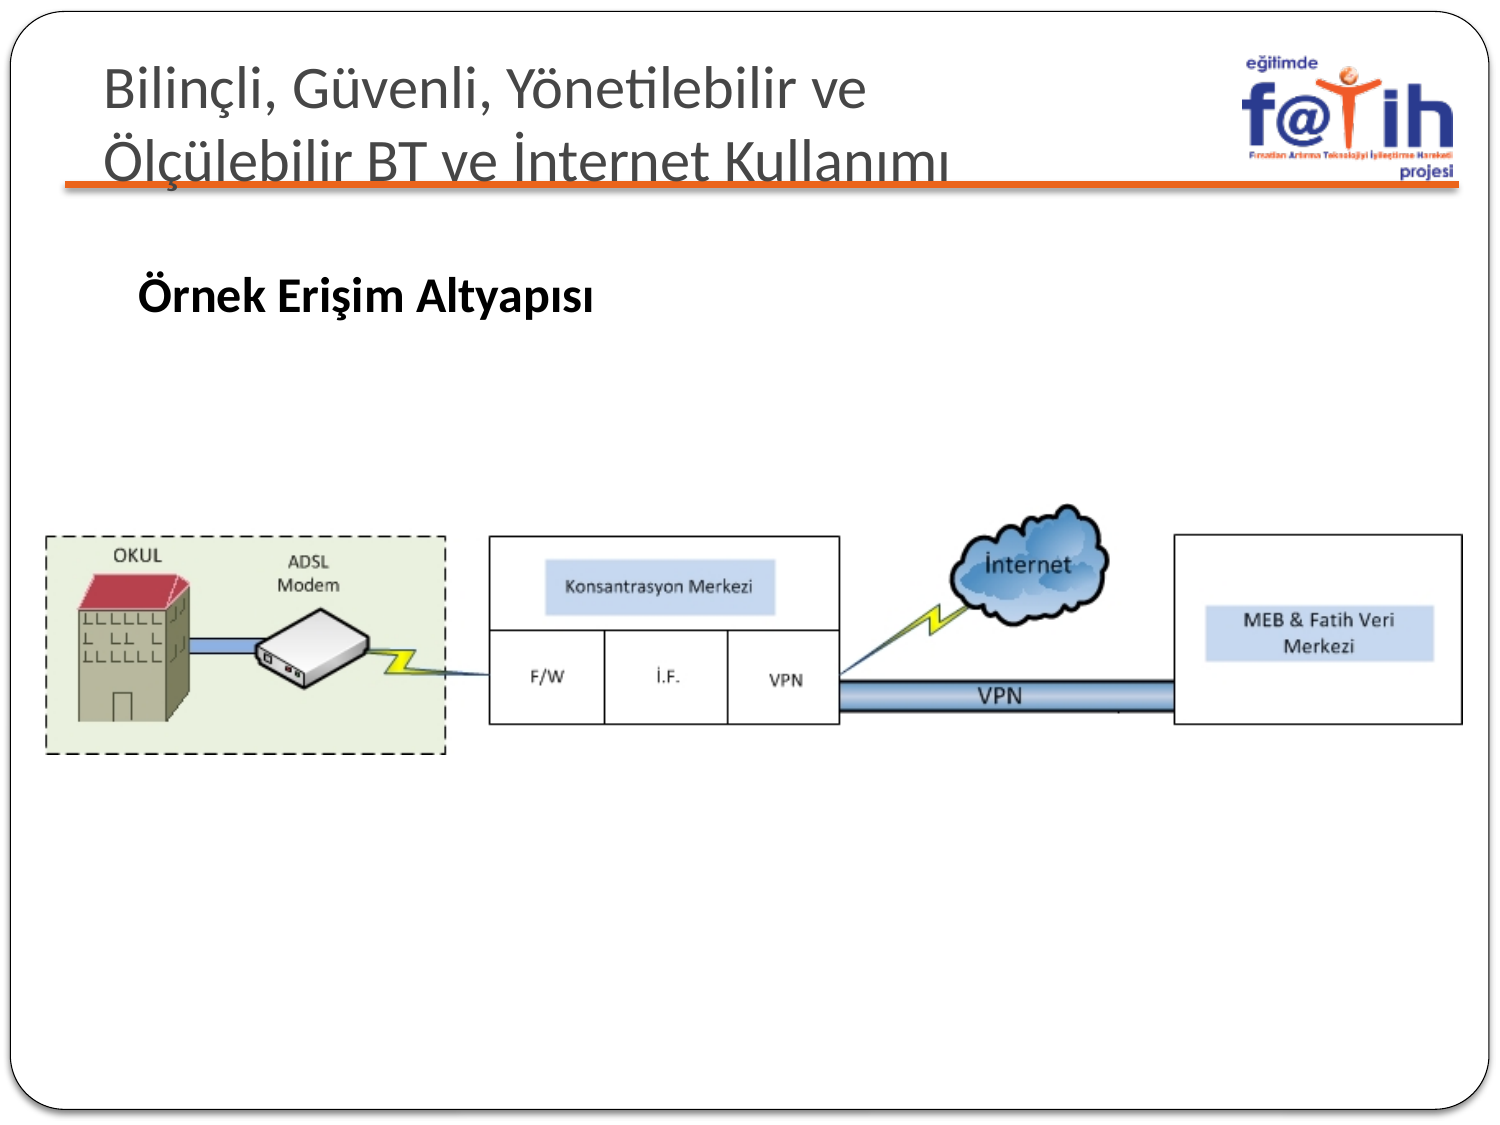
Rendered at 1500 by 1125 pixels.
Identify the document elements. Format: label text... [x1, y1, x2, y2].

picture [1242, 54, 1453, 182]
picture [44, 503, 1463, 755]
text_box Örnek Erişim Altyapısı [123, 255, 821, 331]
title Bilinçli, Güvenli, Yönetilebilir ve Ölçülebilir BT ve İnternet Kullanımı [88, 82, 1105, 209]
